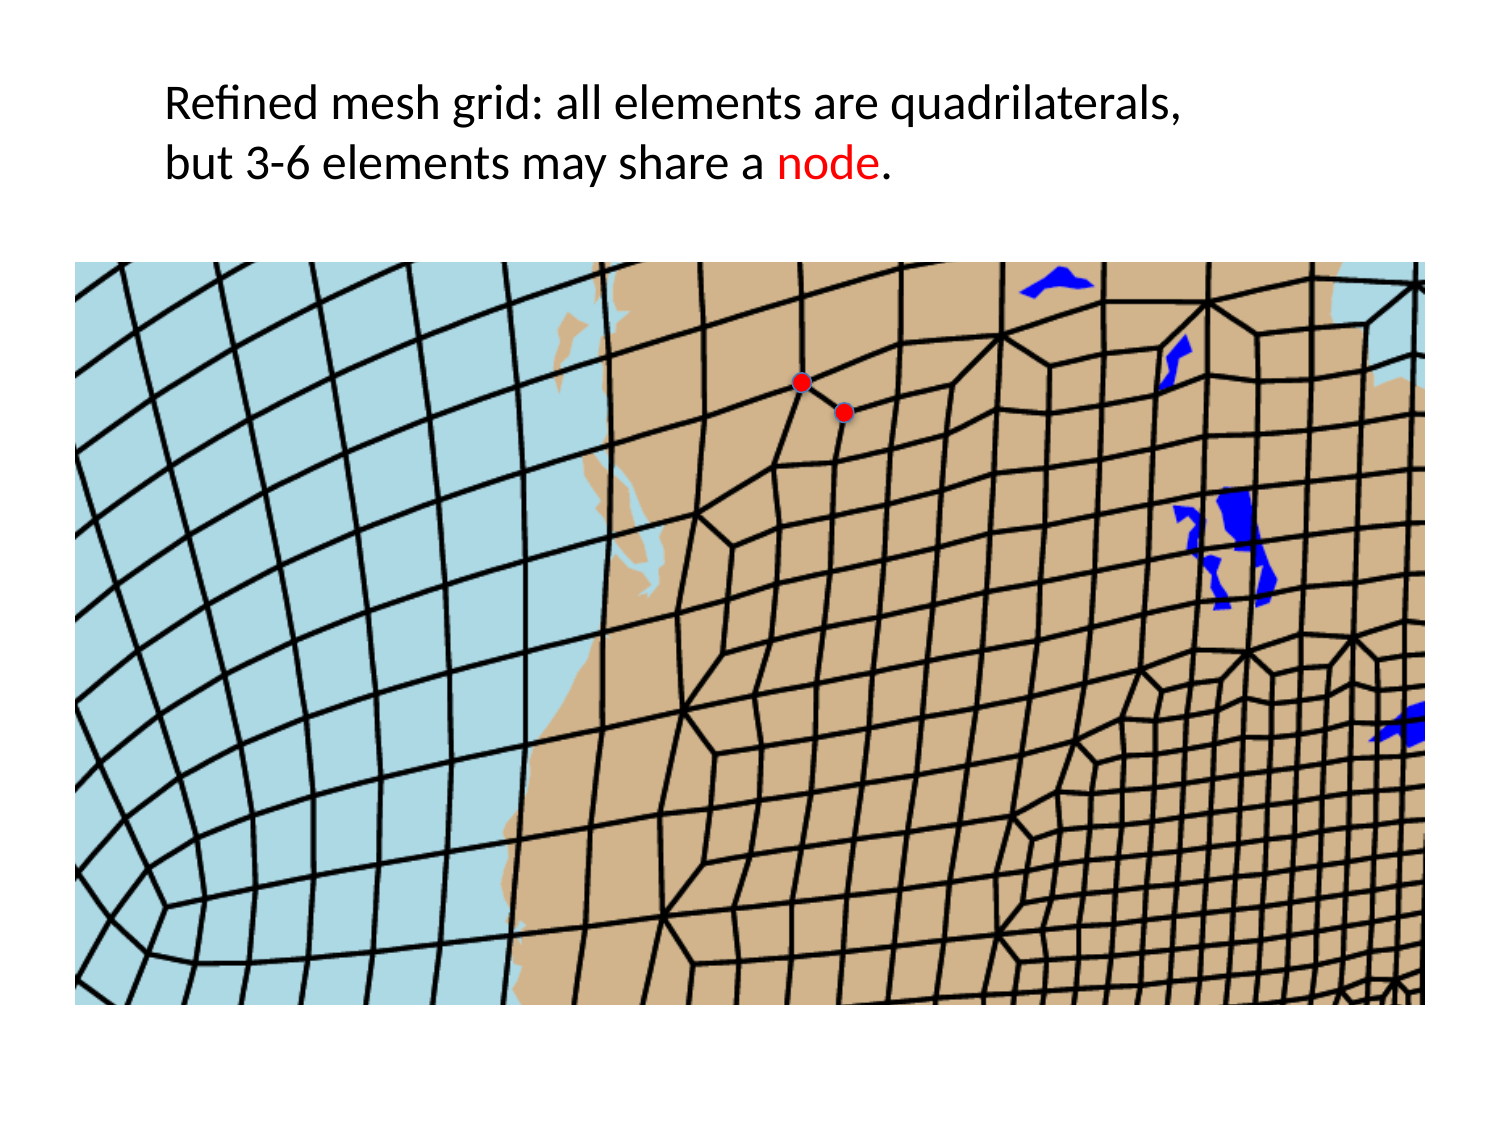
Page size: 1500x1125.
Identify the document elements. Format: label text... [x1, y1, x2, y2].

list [74, 262, 1426, 1006]
text_box Refined mesh grid: all elements are quadrilaterals, but 3-6 elements may share a node. [149, 61, 1231, 197]
